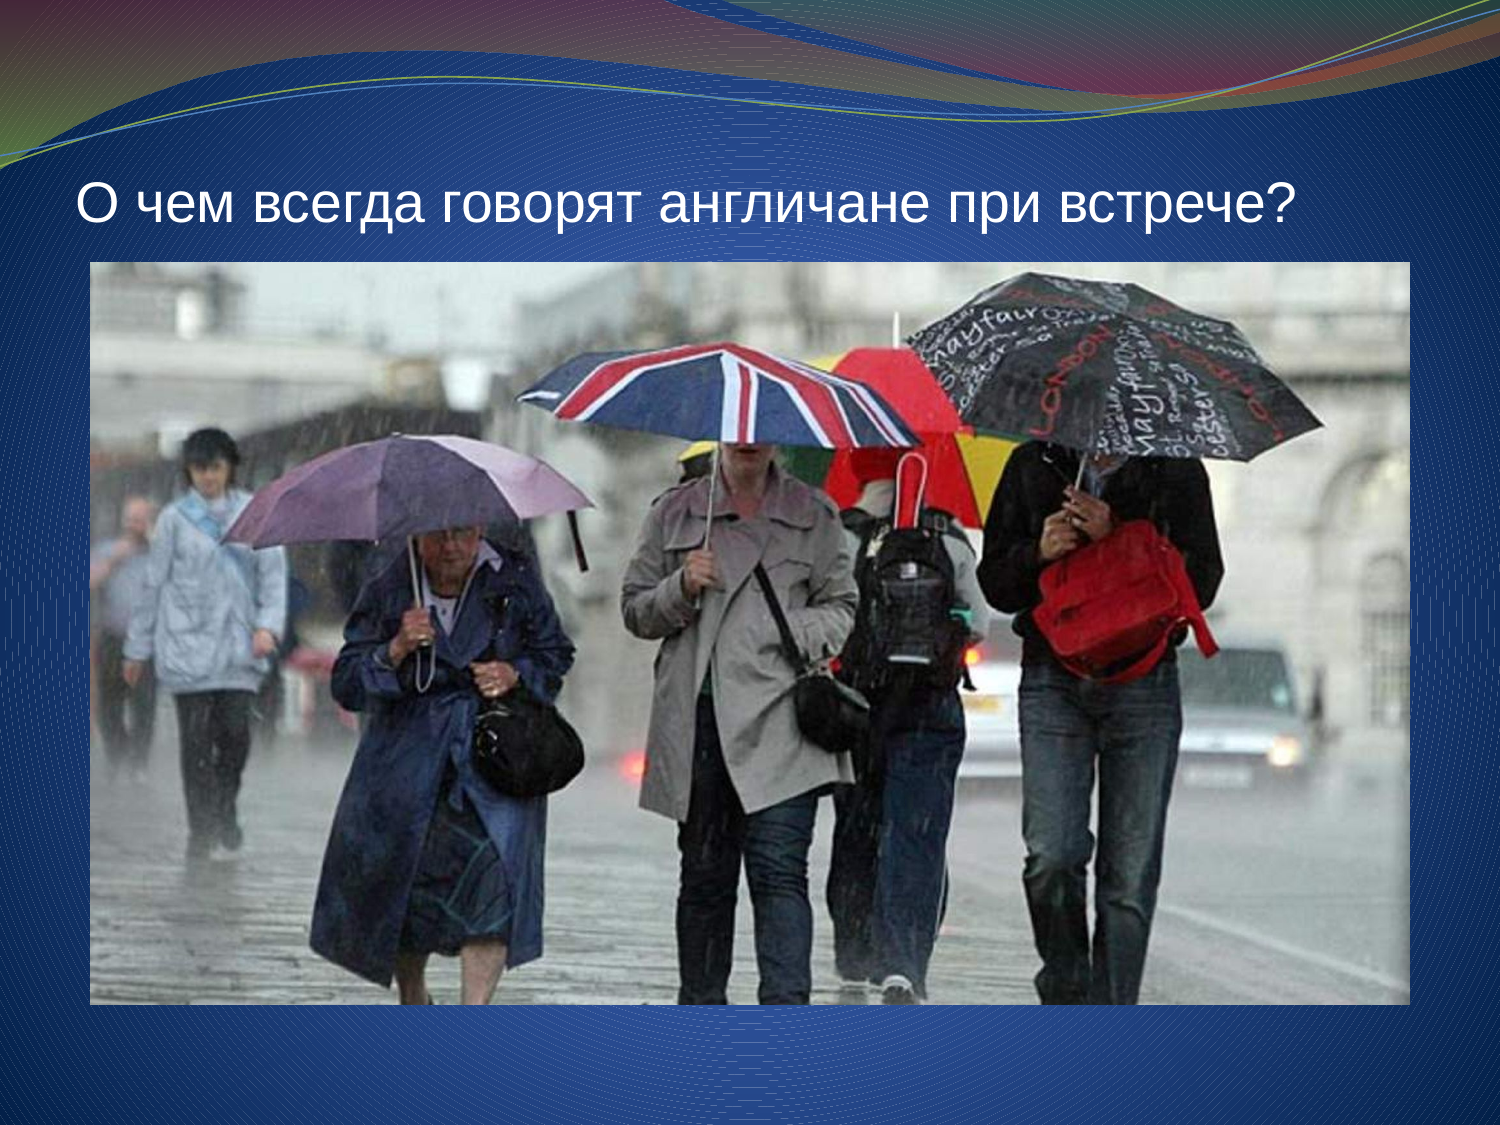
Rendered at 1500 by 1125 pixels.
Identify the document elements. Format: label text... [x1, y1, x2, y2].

title О чем всегда говорят англичане при встрече? [75, 115, 1425, 303]
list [89, 262, 1411, 1006]
